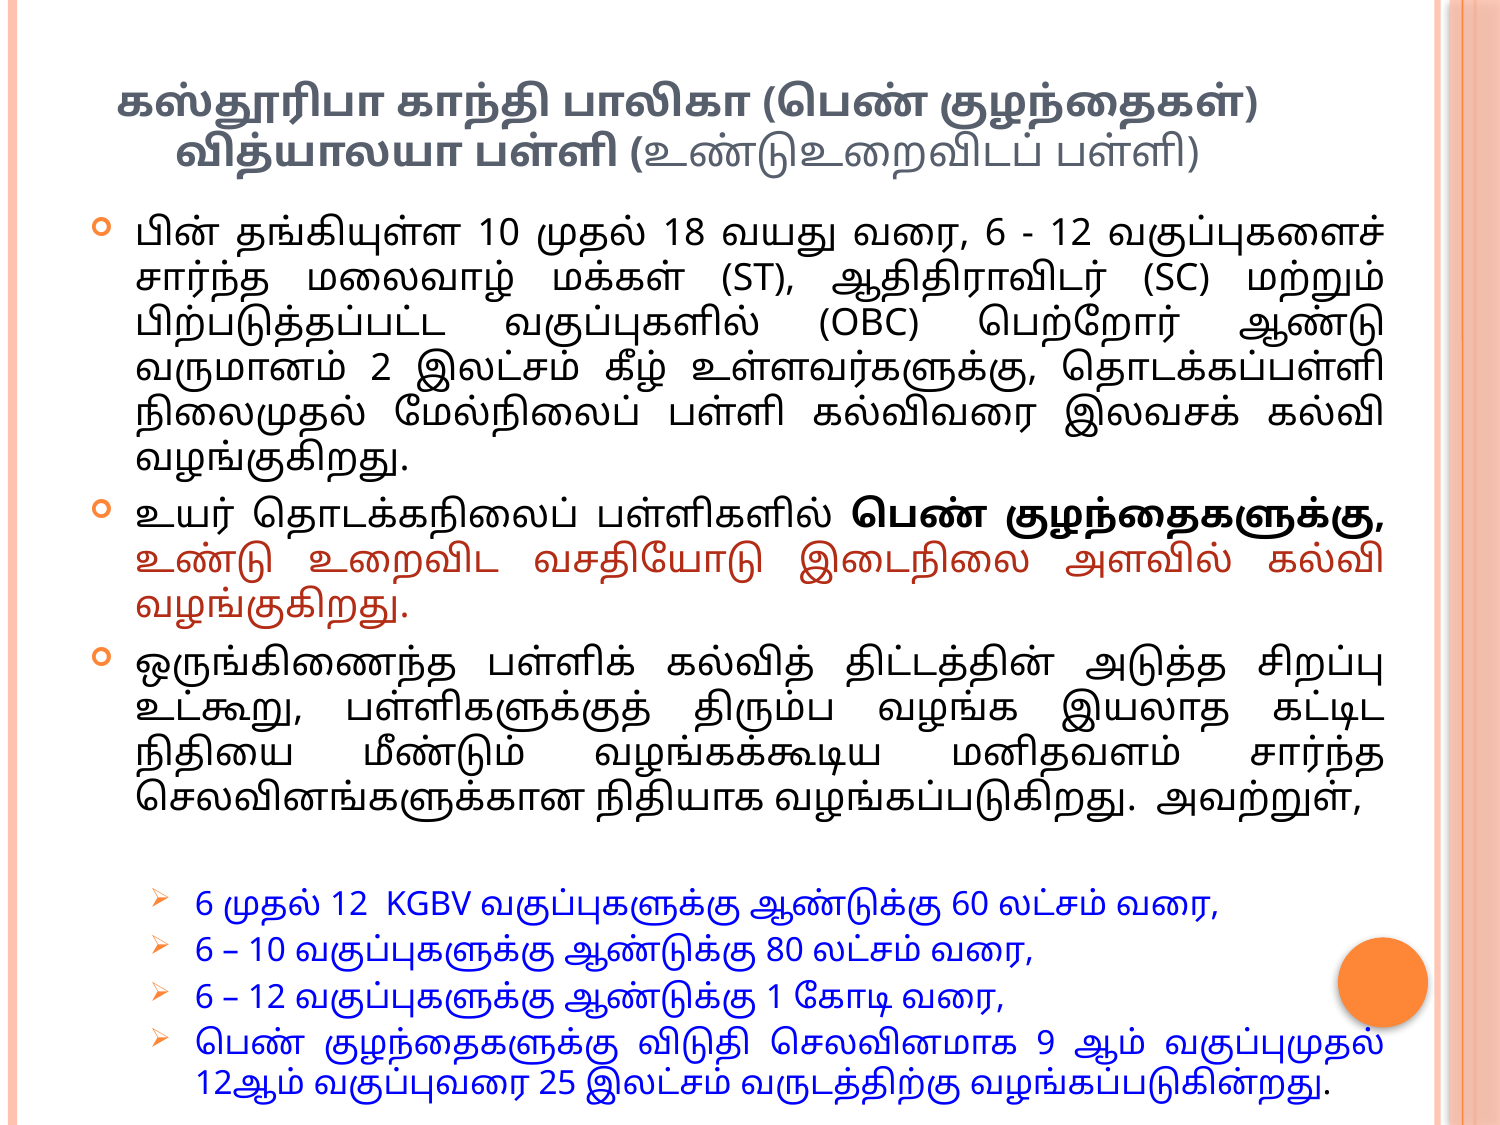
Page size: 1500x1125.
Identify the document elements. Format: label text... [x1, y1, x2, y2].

title கஸ்தூரிபா காந்தி பாலிகா (பெண் குழந்தைகள்) வித்யாலயா பள்ளி (உண்டுஉறைவிடப் பள்ளி) [75, 45, 1300, 200]
list பின் தங்கியுள்ள 10 முதல் 18 வயது வரை, 6 - 12 வகுப்புகளைச் சார்ந்த மலைவாழ் மக்கள் (ST), ஆதிதிராவிடர் (SC) மற்றும் பிற்படுத்தப்பட்ட வகுப்புகளில் (OBC) பெற்றோர் ஆண்டு வருமானம் 2 இலட்சம் கீழ் உள்ளவர்களுக்கு, தொடக்கப்பள்ளி நிலைமுதல் மேல்நிலைப் பள்ளி கல்விவரை இலவசக் கல்வி வழங்குகிறது. உயர் தொடக்கநிலைப் பள்ளிகளில் பெண் குழந்தைகளுக்கு, உண்டு உறைவிட வசதியோடு இடைநிலை அளவில் கல்வி வழங்குகிறது. ஒருங்கிணைந்த பள்ளிக் கல்வித் திட்டத்தின் அடுத்த சிறப்பு உட்கூறு, பள்ளிகளுக்குத் திரும்ப வழங்க இயலாத கட்டிட நிதியை மீண்டும் வழங்கக்கூடிய மனிதவளம் சார்ந்த செலவினங்களுக்கான நிதியாக வழங்கப்படுகிறது. அவற்றுள், 6 முதல் 12 KGBV வகுப்புகளுக்கு ஆண்டுக்கு 60 லட்சம் வரை, 6 – 10 வகுப்புகளுக்கு ஆண்டுக்கு 80 லட்சம் வரை, 6 – 12 வகுப்புகளுக்கு ஆண்டுக்கு 1 கோடி வரை, பெண் குழந்தைகளுக்கு விடுதி செலவினமாக 9 ஆம் வகுப்புமுதல் 12ஆம் வகுப்புவரை 25 இலட்சம் வருடத்திற்கு வழங்கப்படுகின்றது. [75, 200, 1400, 1088]
